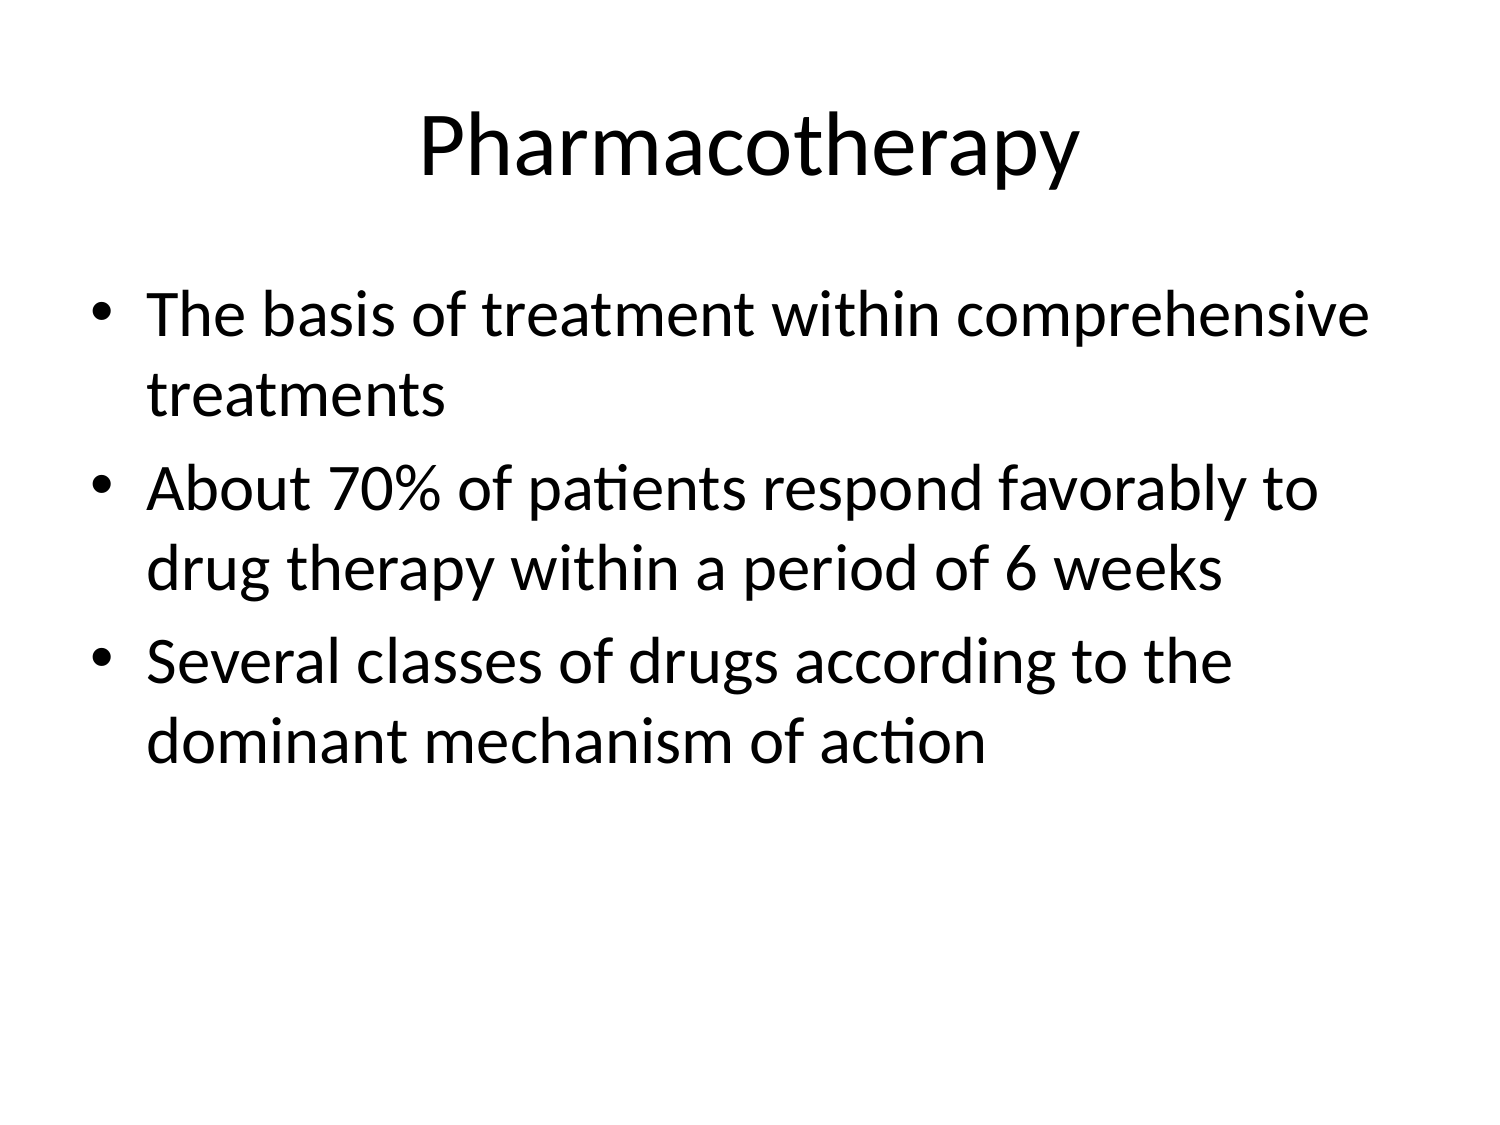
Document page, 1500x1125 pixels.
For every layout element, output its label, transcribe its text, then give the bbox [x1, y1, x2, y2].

list The basis of treatment within comprehensive treatments About 70% of patients respond favorably to drug therapy within a period of 6 weeks Several classes of drugs according to the dominant mechanism of action [74, 262, 1426, 1006]
title Pharmacotherapy [74, 44, 1426, 233]
